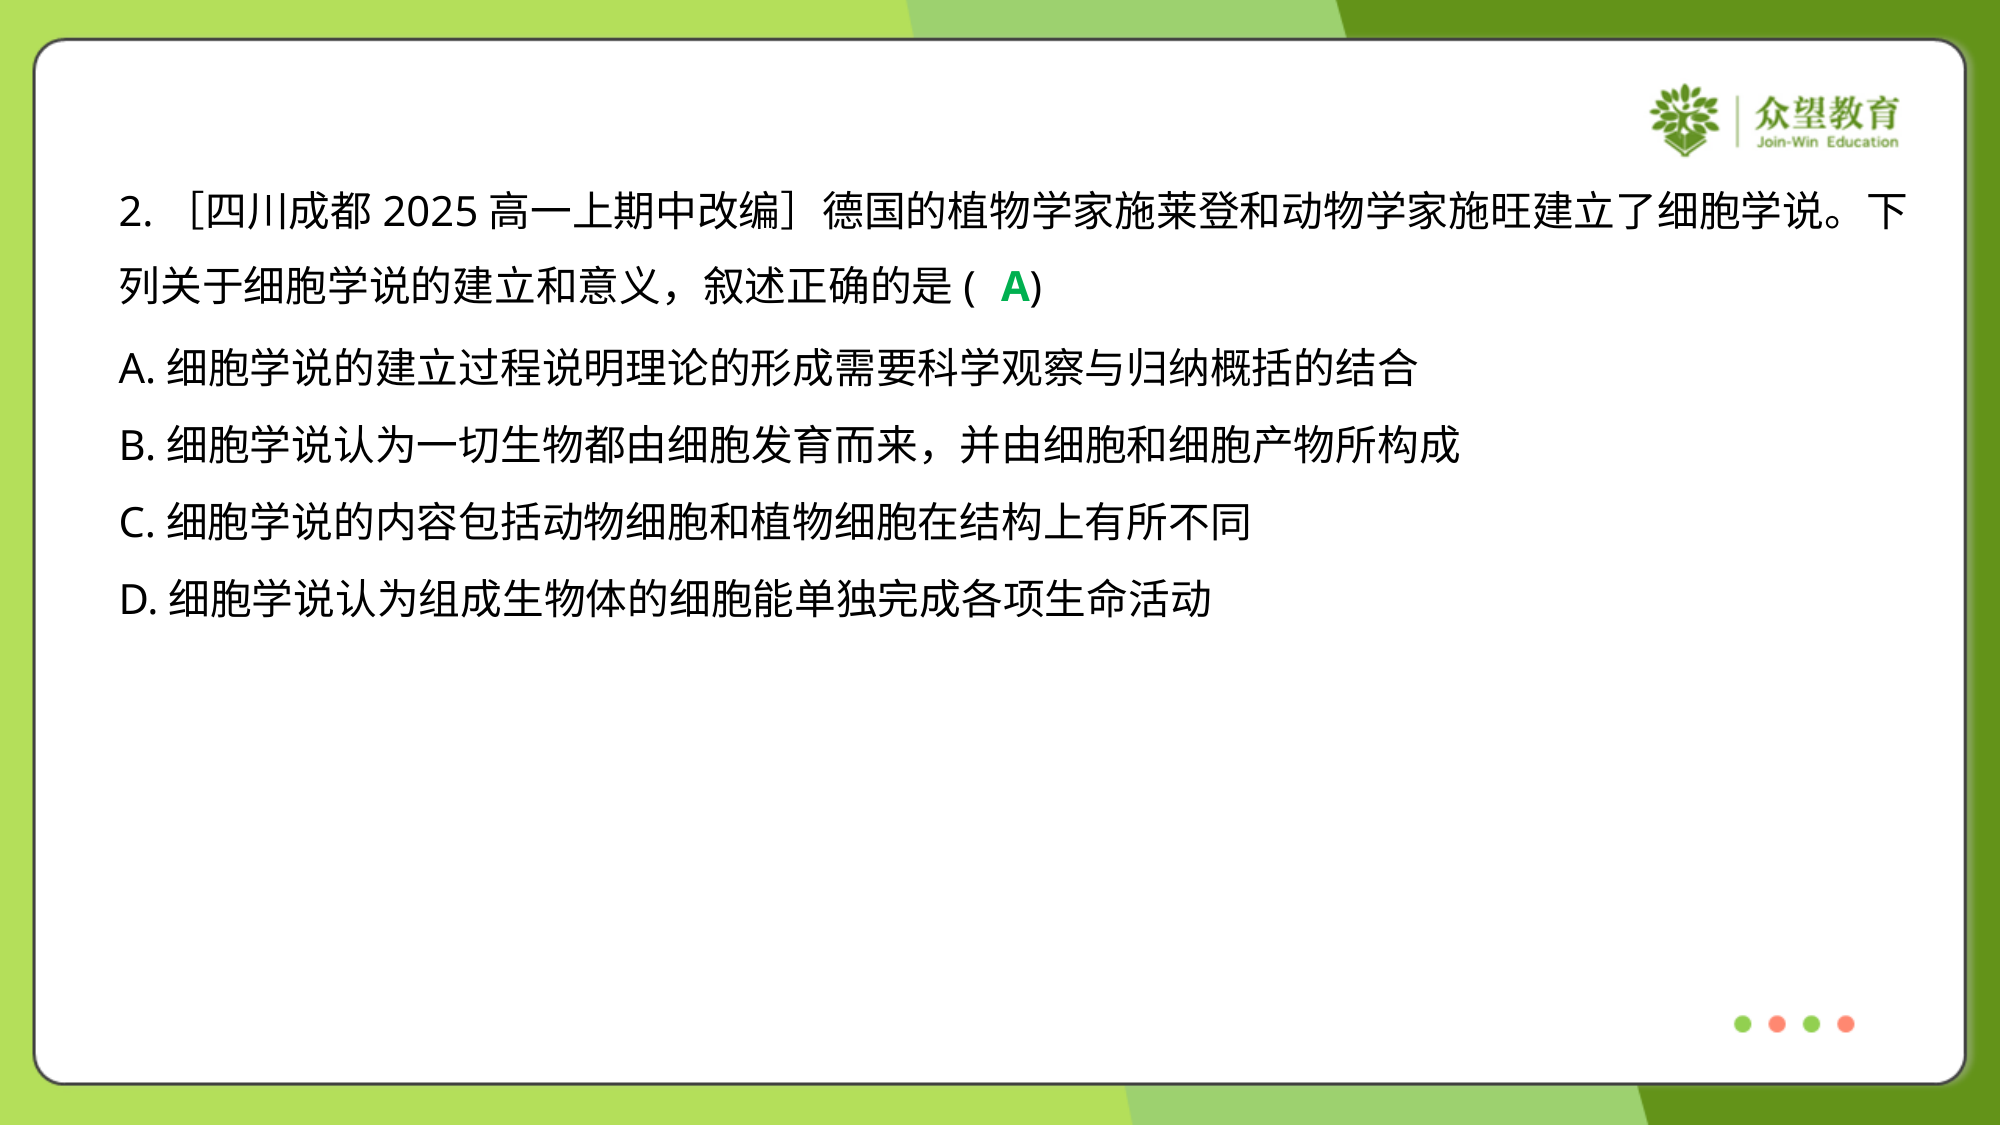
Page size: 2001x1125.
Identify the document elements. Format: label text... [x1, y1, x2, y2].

text_box 2.［四川成都2025高一上期中改编］德国的植物学家施莱登和动物学家施旺建立了细胞学说。下 列关于细胞学说的建立和意义，叙述正确的是( ) [118, 159, 1883, 310]
text_box A [984, 234, 1047, 310]
text_box A.细胞学说的建立过程说明理论的形成需要科学观察与归纳概括的结合 B.细胞学说认为一切生物都由细胞发育而来，并由细胞和细胞产物所构成 C.细胞学说的内容包括动物细胞和植物细胞在结构上有所不同 D.细胞学说认为组成生物体的细胞能单独完成各项生命活动 [118, 317, 1883, 624]
picture [0, 0, 2000, 1125]
